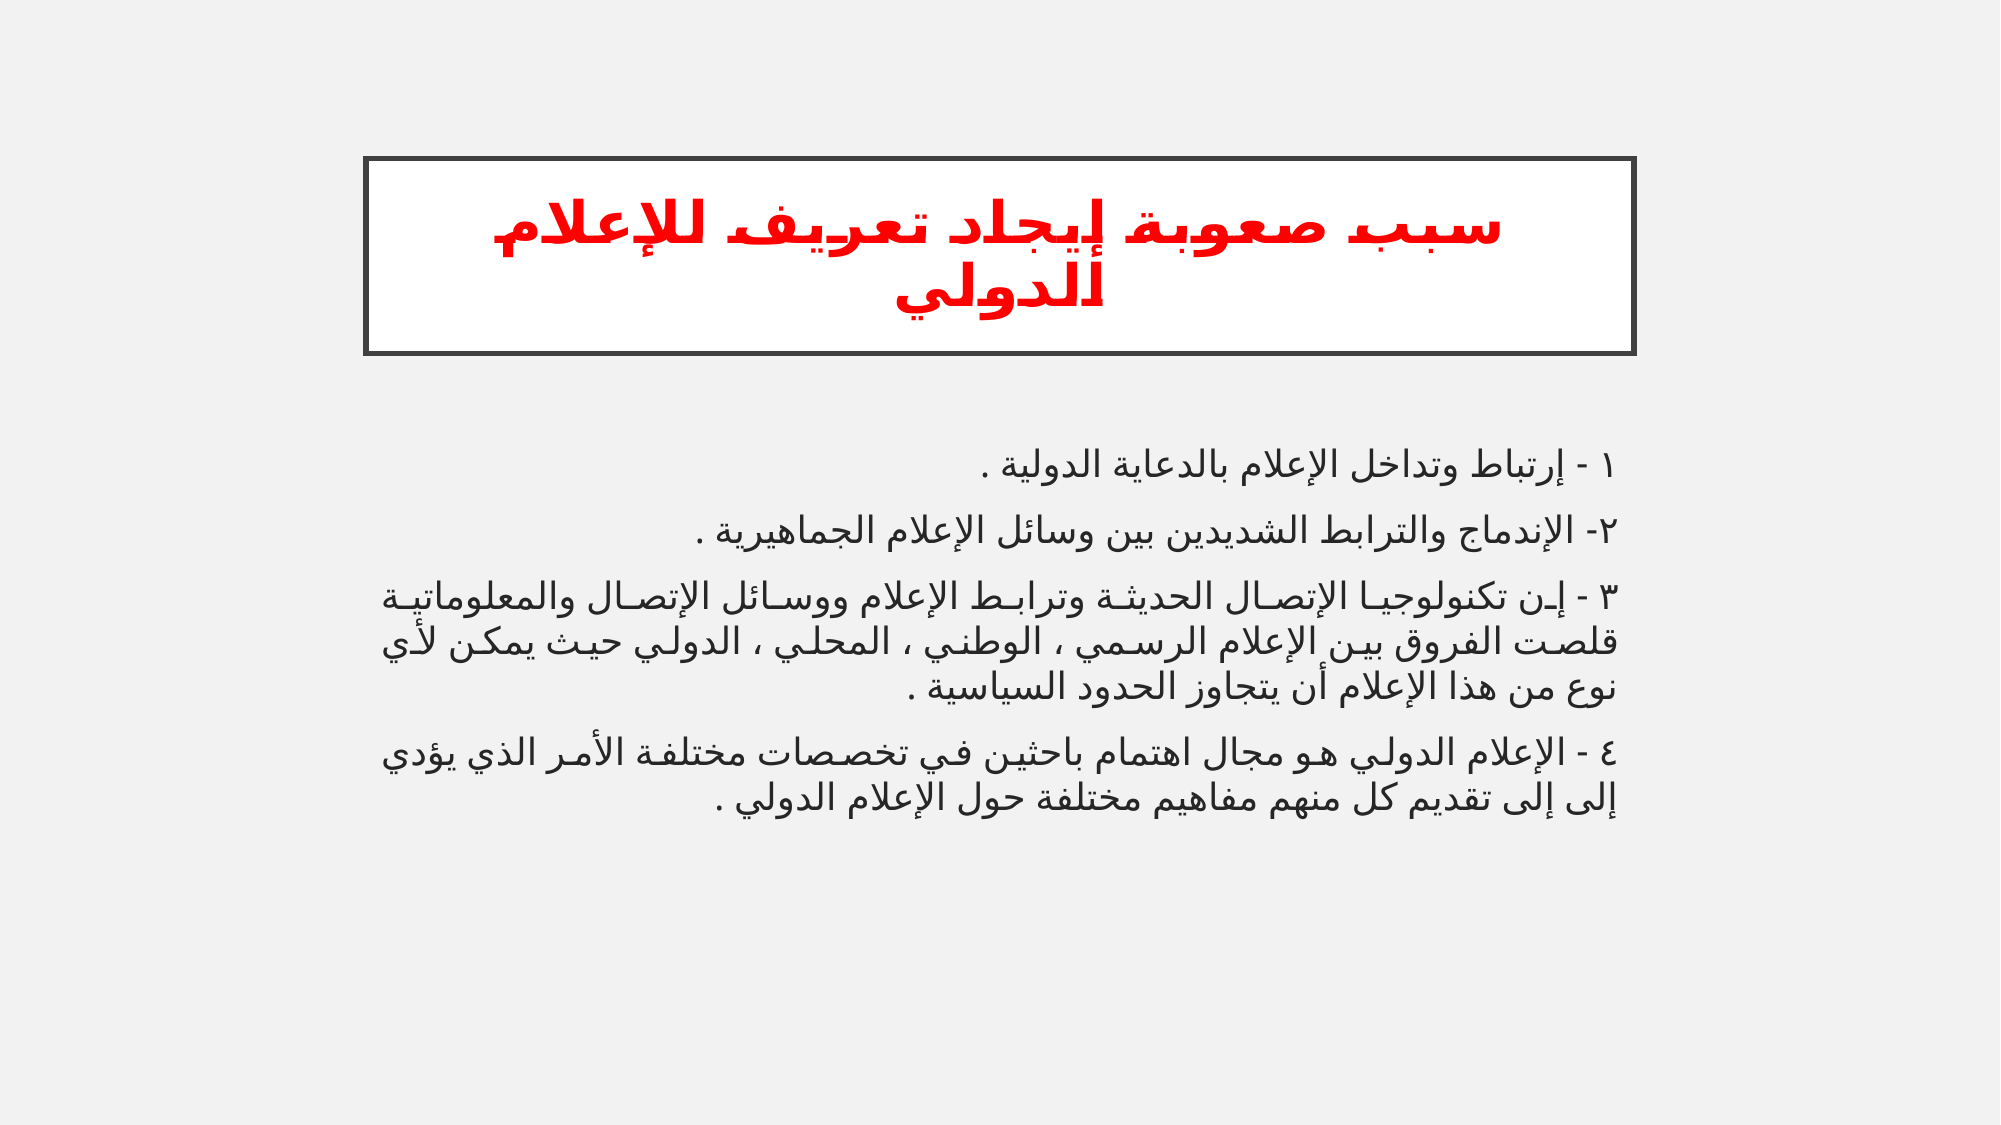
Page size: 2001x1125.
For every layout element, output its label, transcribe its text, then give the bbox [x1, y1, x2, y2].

list ١ - إرتباط وتداخل الإعلام بالدعاية الدولية . ٢- الإندماج والترابط الشديدين بين وسائل الإعلام الجماهيرية . ٣ - إن تكنولوجيا الإتصال الحديثة وترابط الإعلام ووسائل الإتصال والمعلوماتية قلصت الفروق بين الإعلام الرسمي ، الوطني ، المحلي ، الدولي حيث يمكن لأي نوع من هذا الإعلام أن يتجاوز الحدود السياسية . ٤ - الإعلام الدولي هو مجال اهتمام باحثين في تخصصات مختلفة الأمر الذي يؤدي إلى إلى تقديم كل منهم مفاهيم مختلفة حول الإعلام الدولي . [366, 432, 1634, 942]
title سبب صعوبة إيجاد تعريف للإعلام الدولي [363, 156, 1637, 356]
